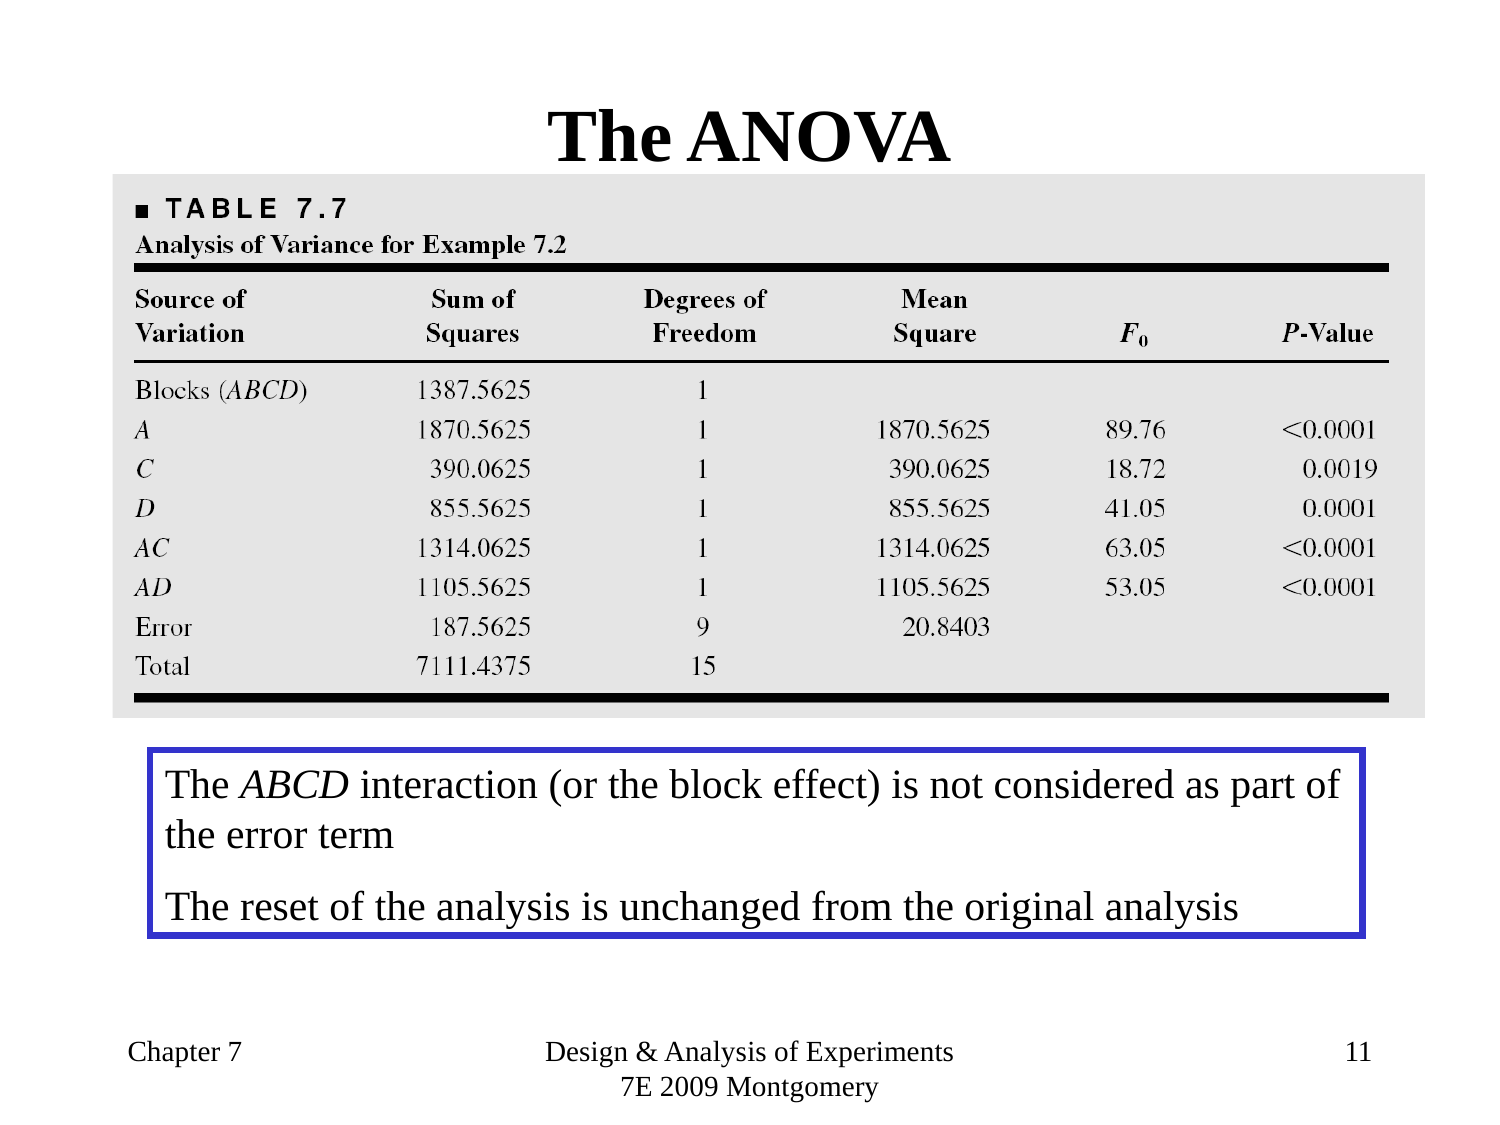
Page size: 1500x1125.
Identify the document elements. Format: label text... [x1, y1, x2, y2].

slide_number 11 [1074, 1024, 1388, 1101]
title The ANOVA [112, 37, 1388, 174]
footer Design & Analysis of Experiments 7E 2009 Montgomery [512, 1024, 988, 1101]
text_box The ABCD interaction (or the block effect) is not considered as part of the error term The reset of the analysis is unchanged from the original analysis [149, 749, 1363, 936]
picture [112, 174, 1426, 718]
slide_number Chapter 7 [112, 1024, 426, 1101]
